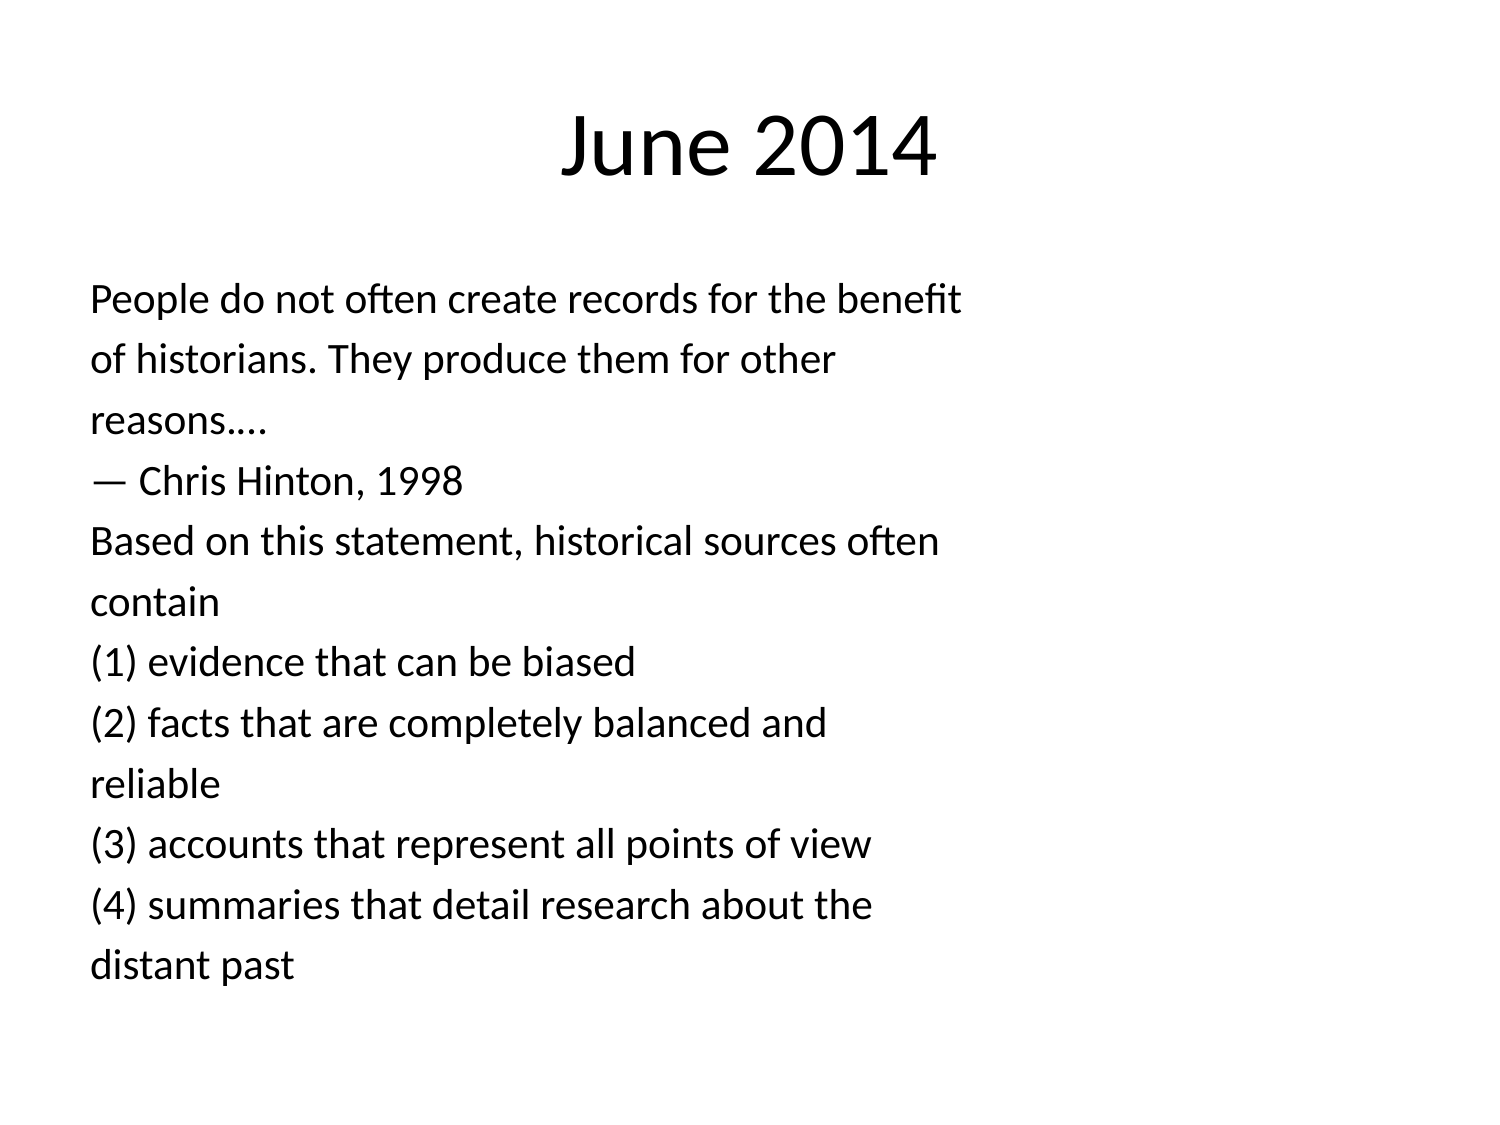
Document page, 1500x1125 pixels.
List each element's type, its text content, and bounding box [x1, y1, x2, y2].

list People do not often create records for the benefit of historians. They produce them for other reasons.… — Chris Hinton, 1998 Based on this statement, historical sources often contain (1) evidence that can be biased (2) facts that are completely balanced and reliable (3) accounts that represent all points of view (4) summaries that detail research about the distant past [75, 262, 1425, 1005]
title June 2014 [75, 45, 1425, 233]
